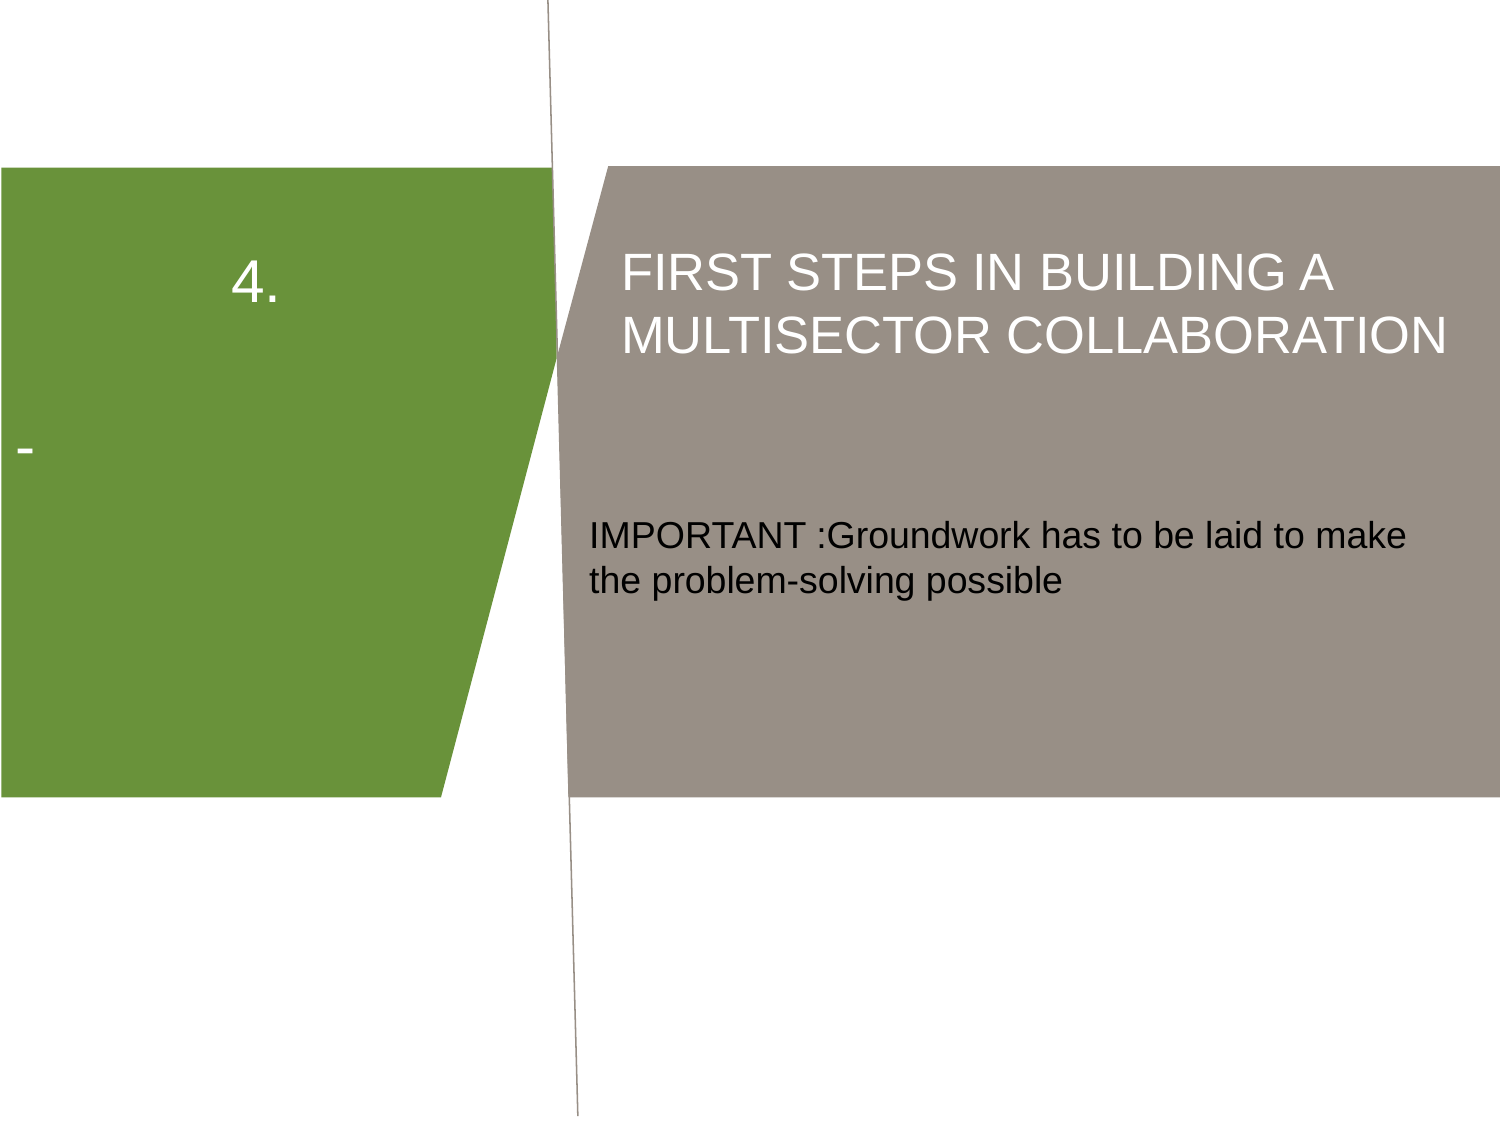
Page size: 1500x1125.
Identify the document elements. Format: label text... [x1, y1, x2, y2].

text_box - [0, 387, 442, 705]
subtitle IMPORTANT :Groundwork has to be laid to make the problem-solving possible [574, 346, 1465, 700]
text_box 4. [0, 167, 513, 388]
text_box FIRST STEPS IN BUILDING A MULTISECTOR COLLABORATION [606, 230, 1465, 386]
